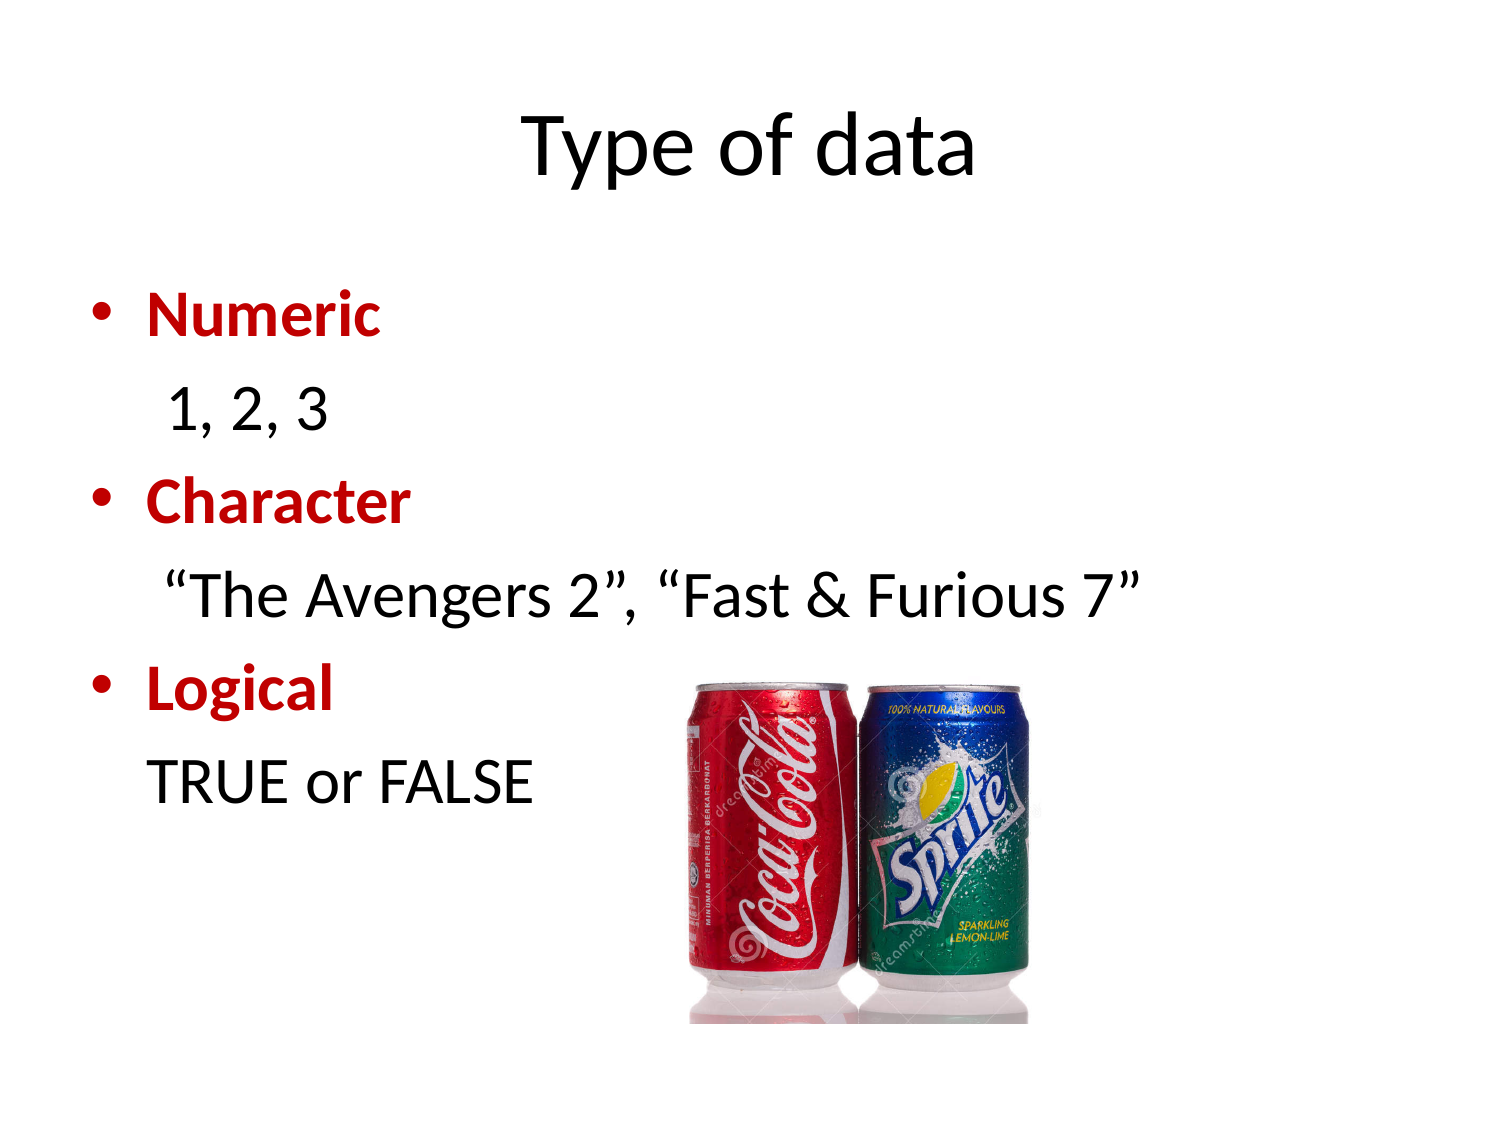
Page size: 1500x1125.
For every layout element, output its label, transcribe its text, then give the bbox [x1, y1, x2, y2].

picture [667, 668, 1042, 1024]
list Numeric 1, 2, 3 Character “The Avengers 2”, “Fast & Furious 7” Logical TRUE or FALSE [75, 262, 1425, 1005]
title Type of data [75, 45, 1425, 233]
